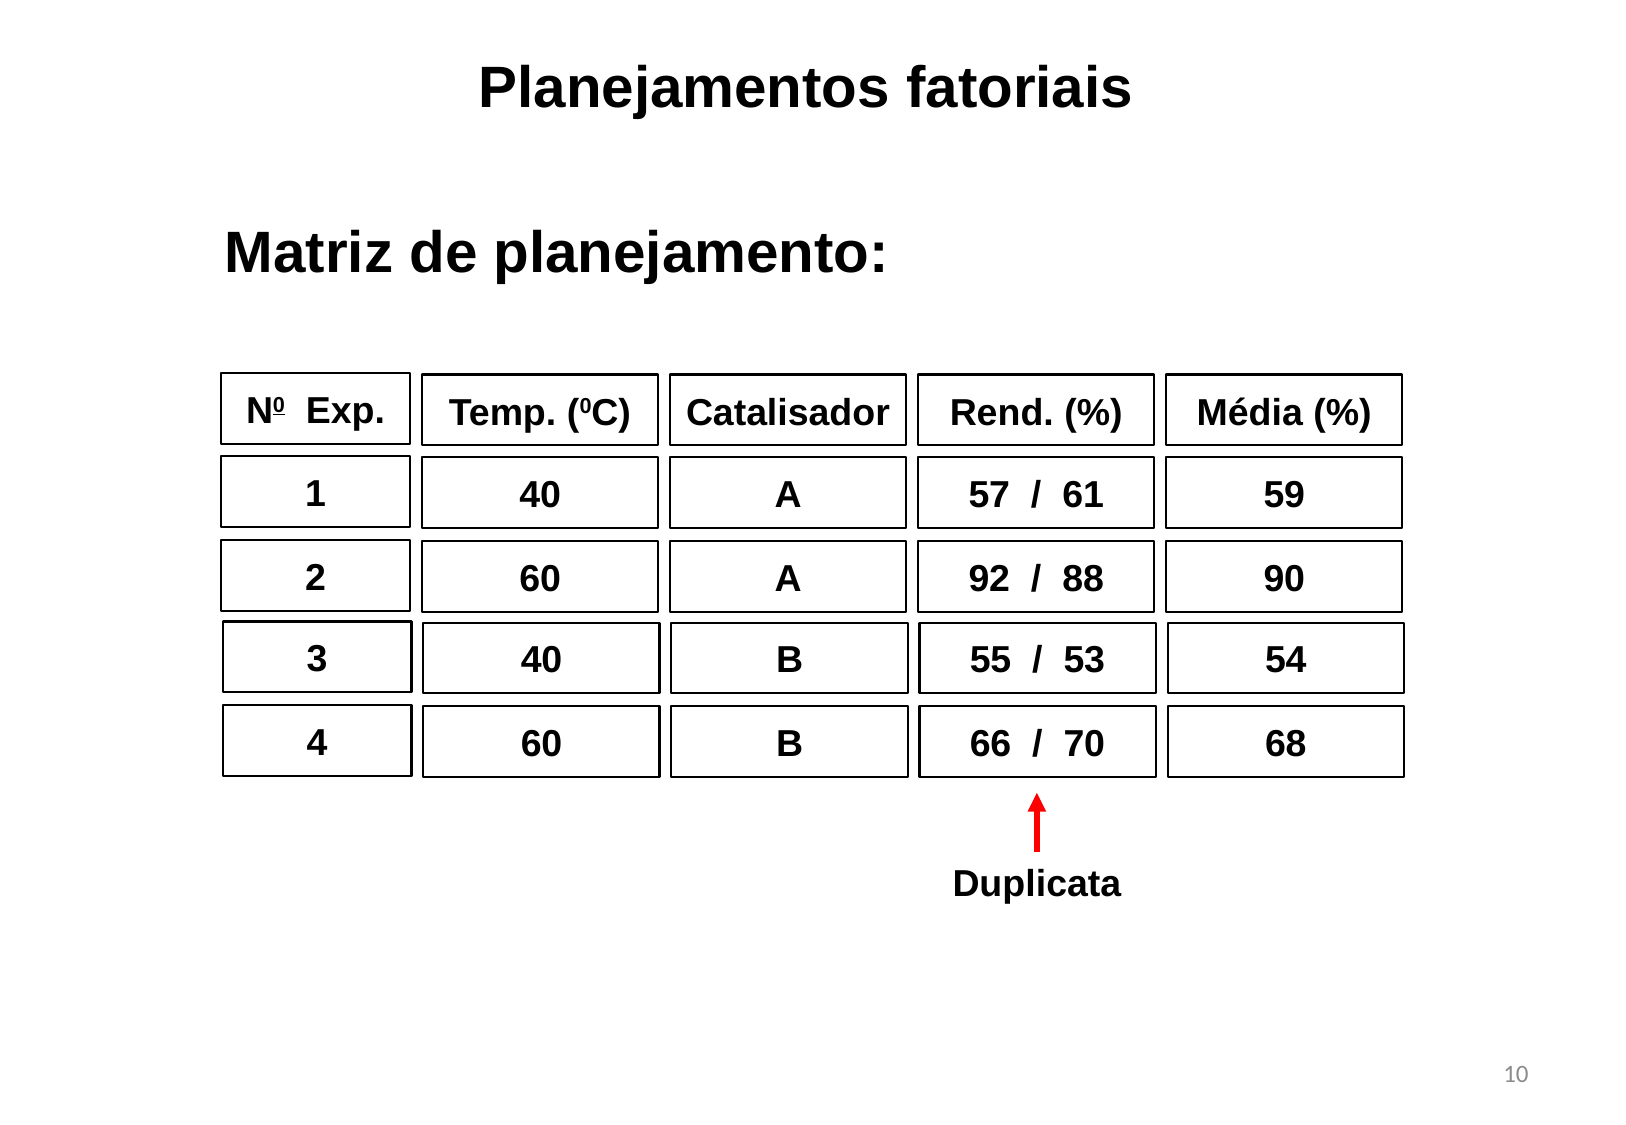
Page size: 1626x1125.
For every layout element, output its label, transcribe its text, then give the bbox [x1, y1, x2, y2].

text_box Matriz de planejamento: [210, 208, 907, 291]
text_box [220, 373, 908, 778]
text_box Planejamentos fatoriais [463, 42, 1161, 126]
slide_number 10 [1164, 1042, 1544, 1103]
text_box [917, 374, 1405, 918]
